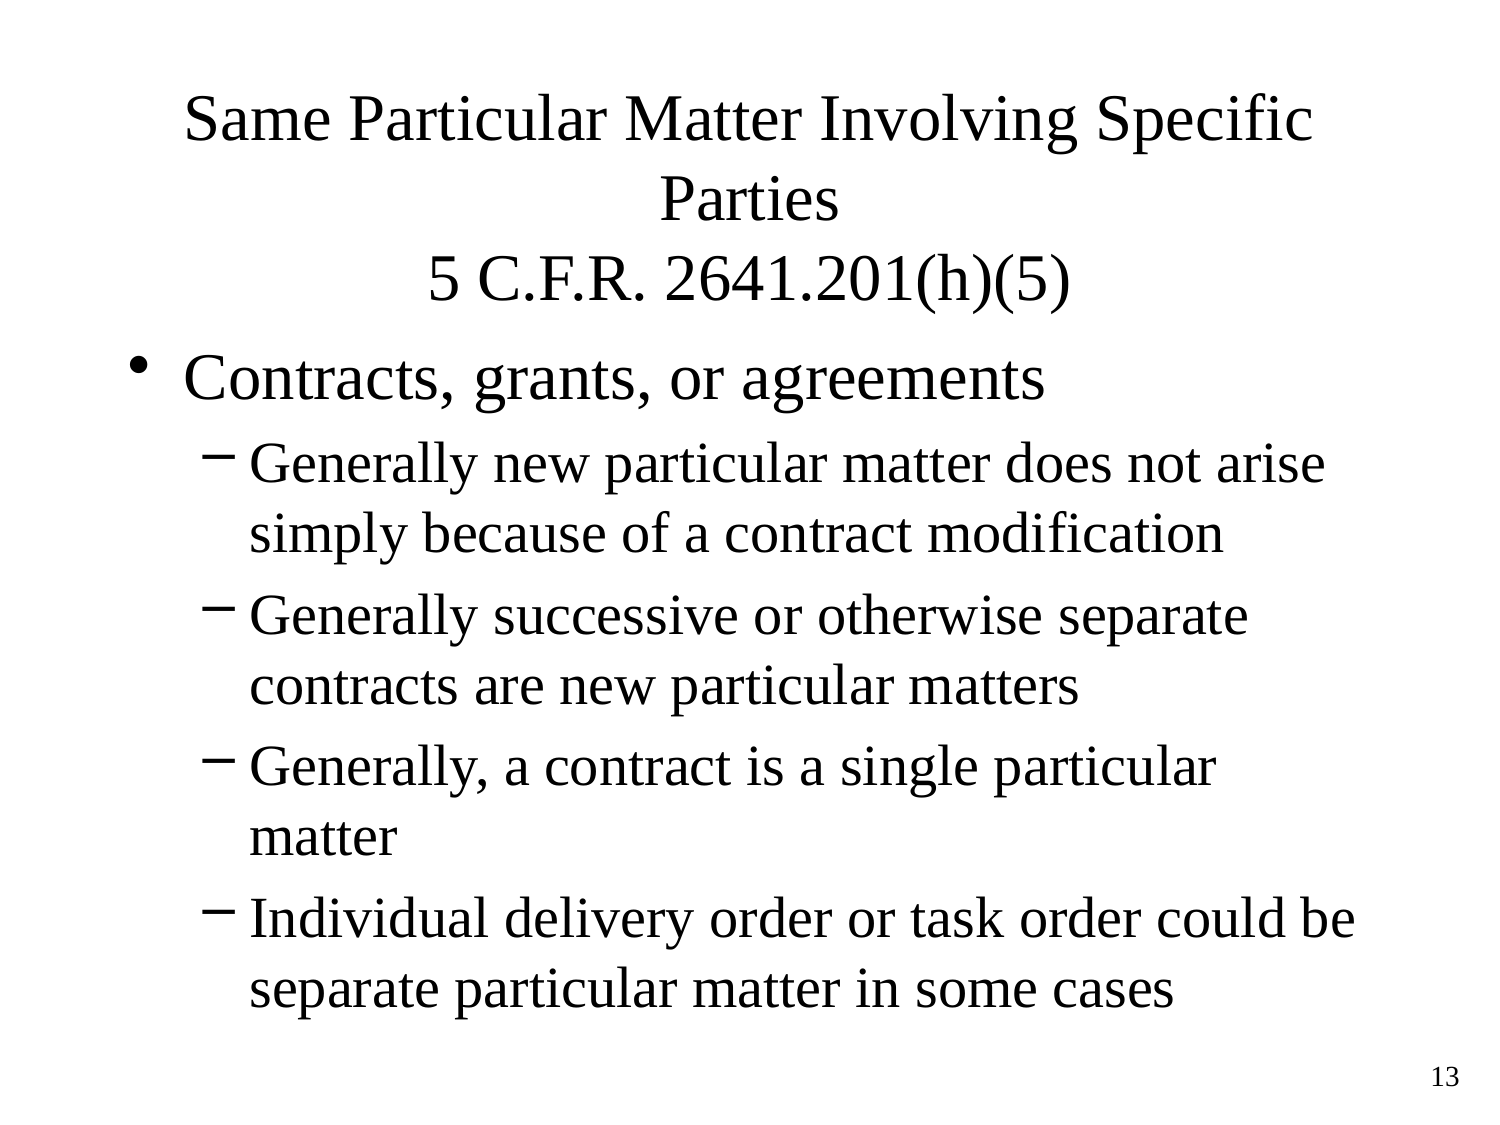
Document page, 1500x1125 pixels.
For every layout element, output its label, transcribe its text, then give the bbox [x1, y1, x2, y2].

title Same Particular Matter Involving Specific Parties 5 C.F.R. 2641.201(h)(5) [112, 99, 1388, 288]
slide_number 13 [1162, 1037, 1476, 1113]
list Contracts, grants, or agreements Generally new particular matter does not arise simply because of a contract modification Generally successive or otherwise separate contracts are new particular matters Generally, a contract is a single particular matter Individual delivery order or task order could be separate particular matter in some cases [112, 324, 1388, 1000]
